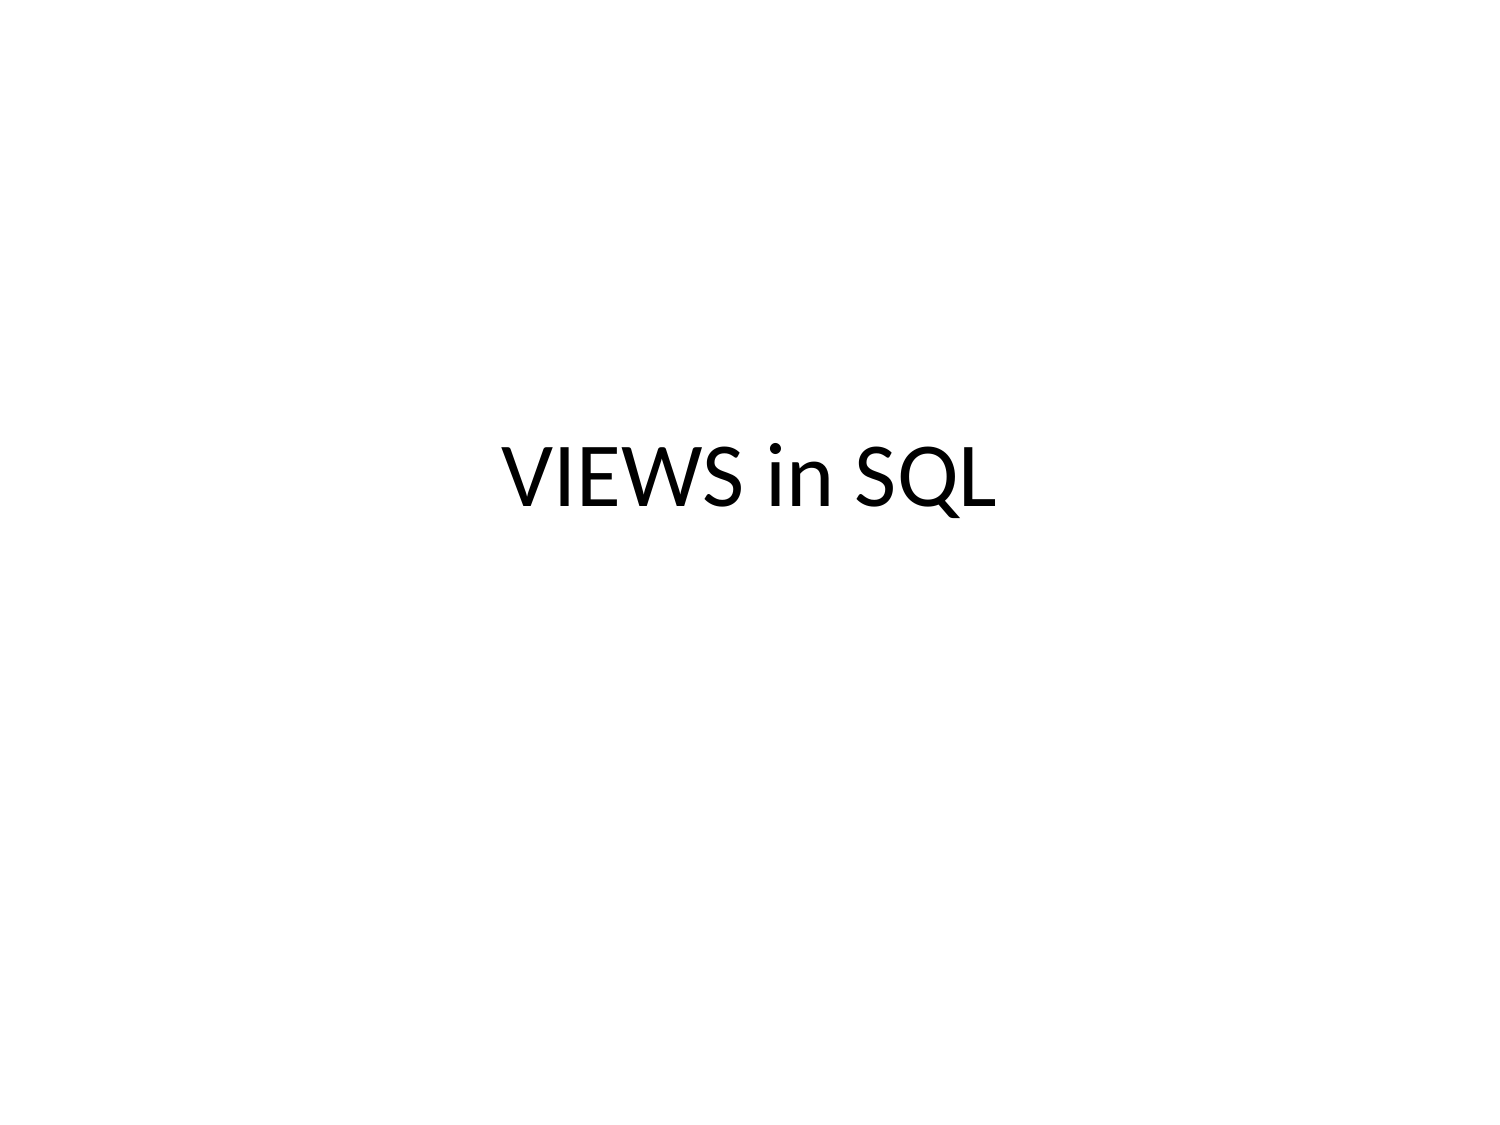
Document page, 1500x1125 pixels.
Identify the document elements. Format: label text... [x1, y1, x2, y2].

title VIEWS in SQL [112, 349, 1388, 591]
